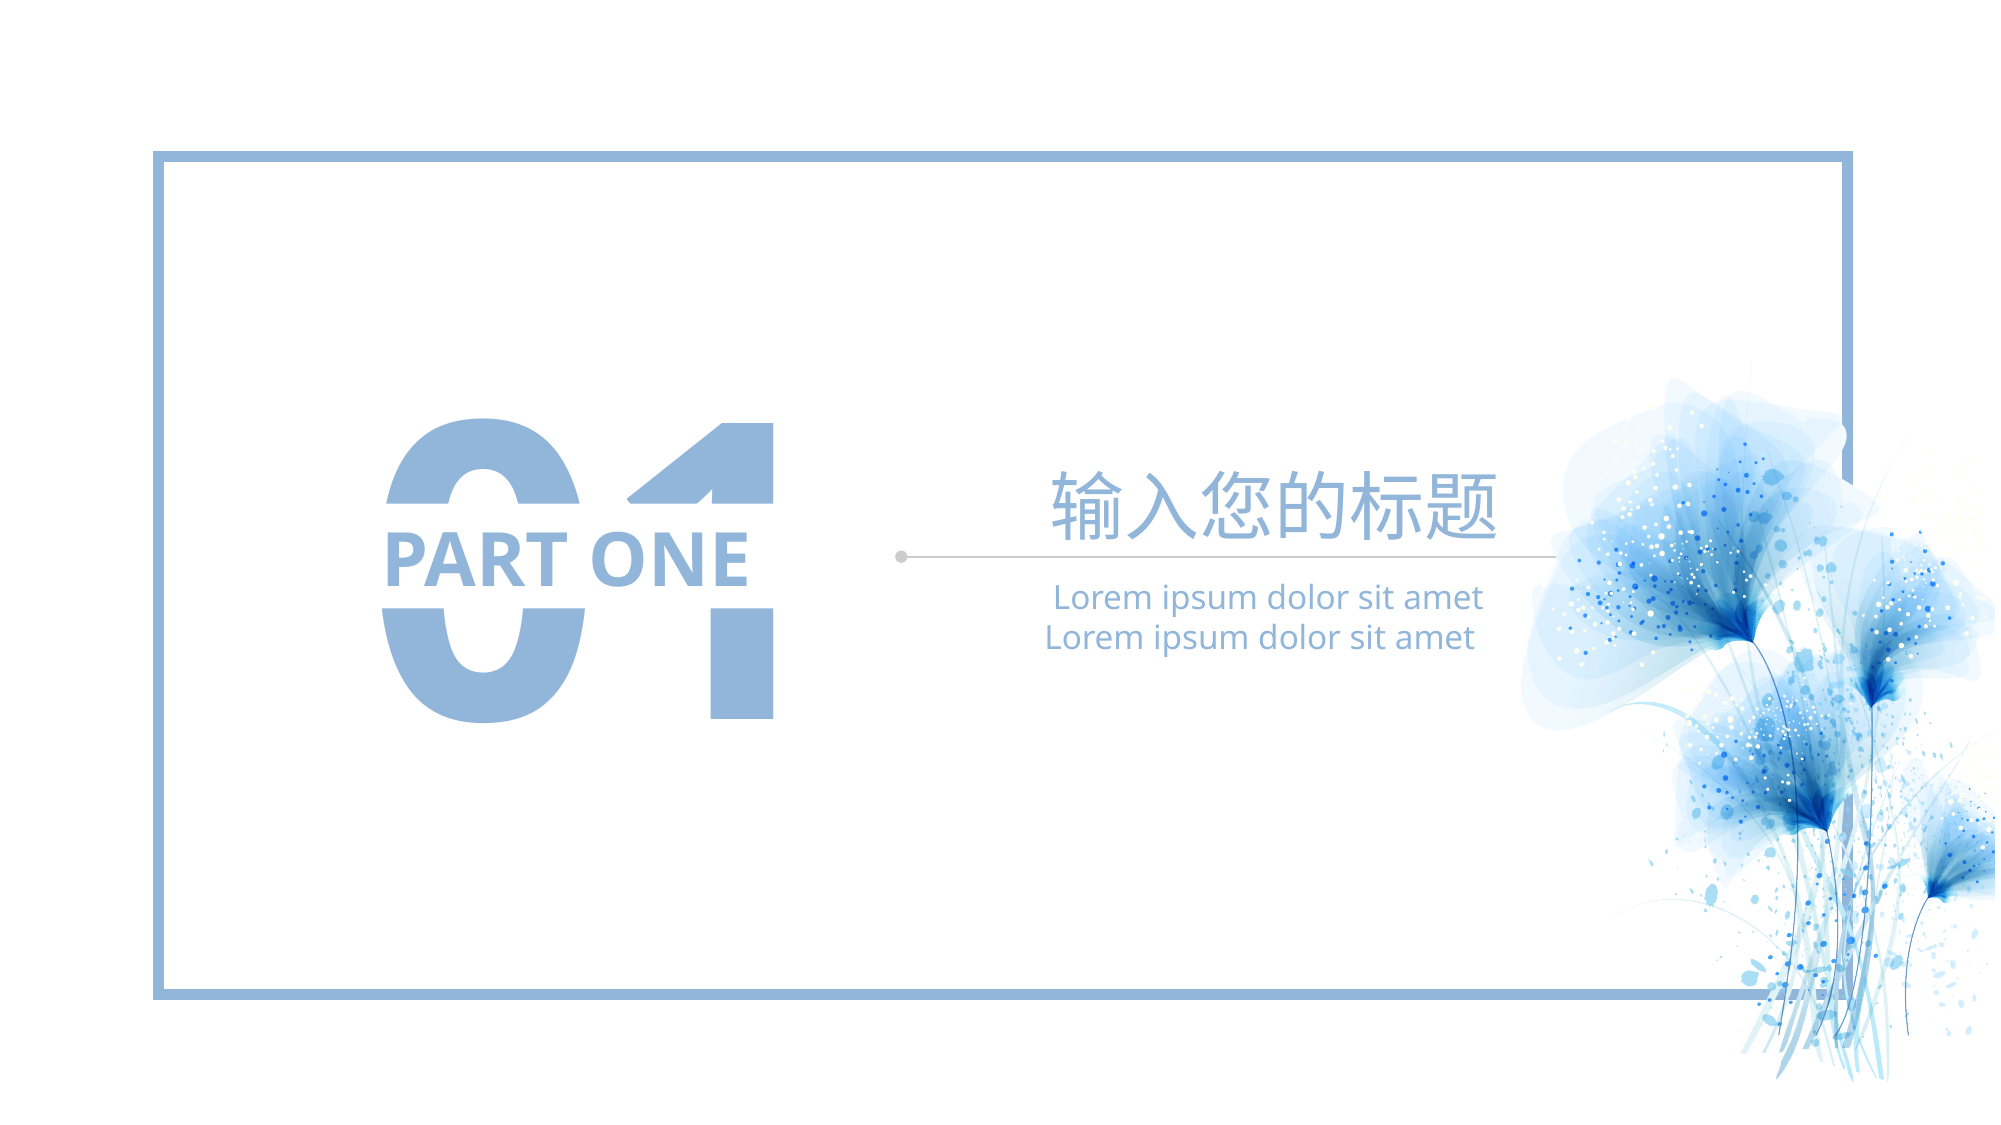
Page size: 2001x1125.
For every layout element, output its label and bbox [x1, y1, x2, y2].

picture [1375, 307, 1995, 1125]
text_box [158, 155, 1848, 995]
